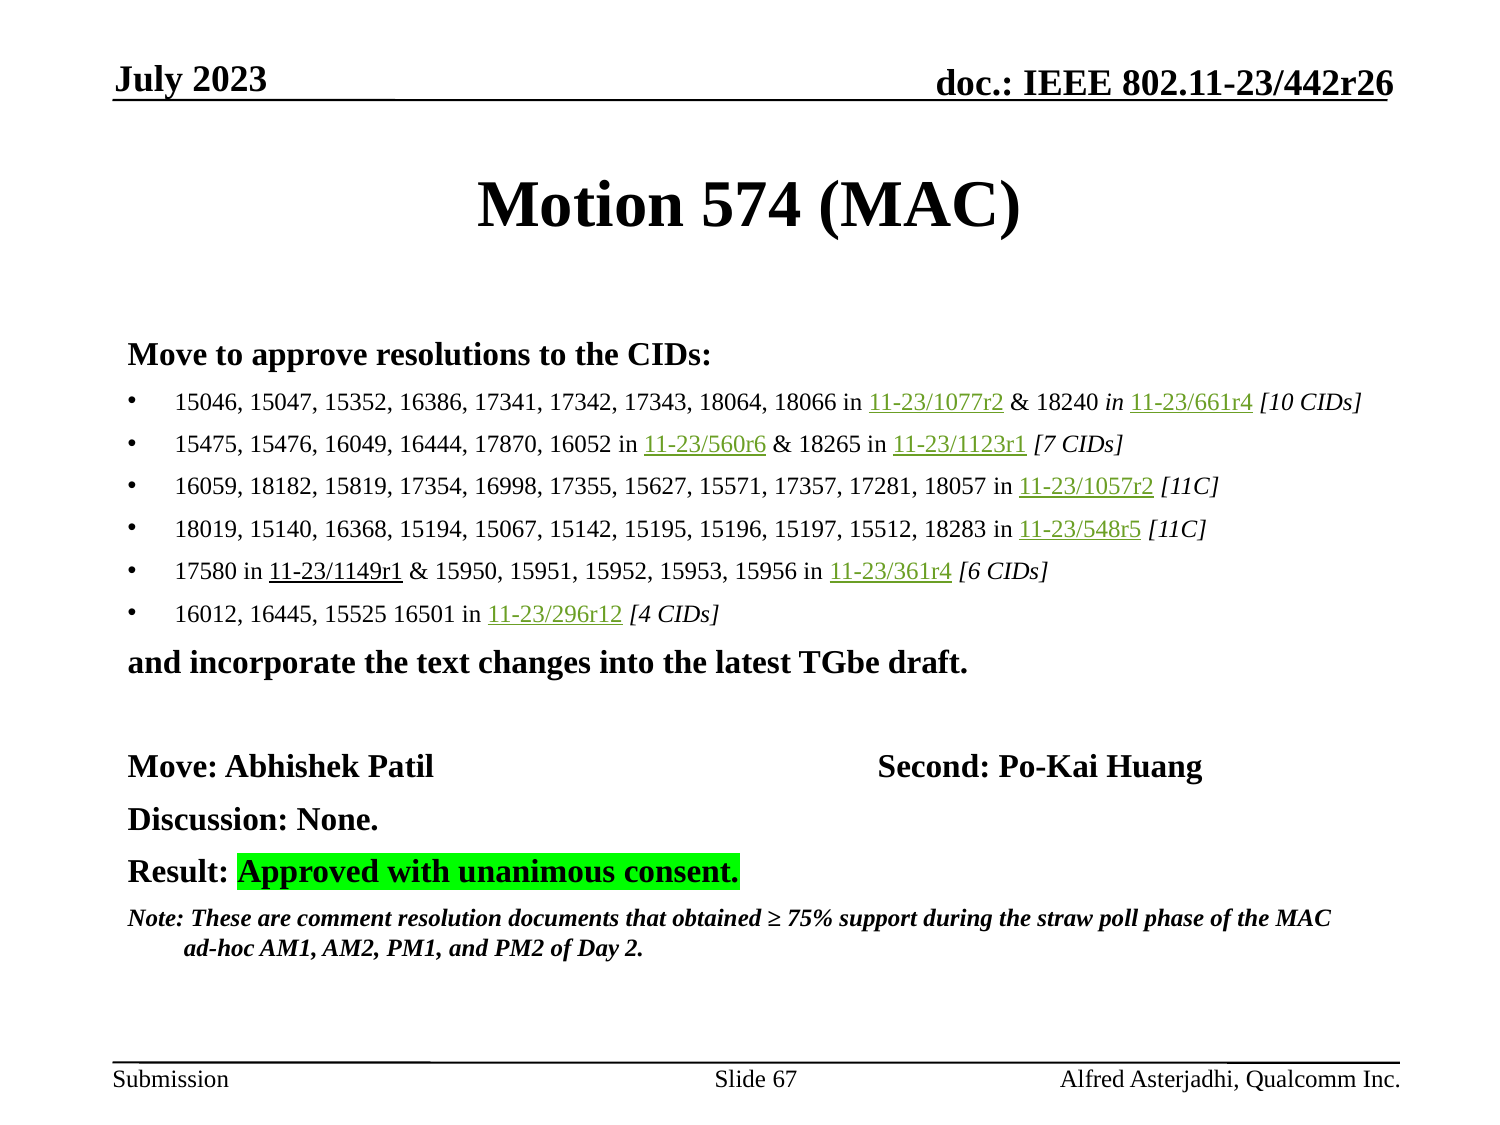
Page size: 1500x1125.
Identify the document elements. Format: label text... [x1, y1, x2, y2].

slide_number Slide 67 [712, 1061, 800, 1123]
list Move to approve resolutions to the CIDs: 15046, 15047, 15352, 16386, 17341, 17342, 17343, 18064, 18066 in 11-23/1077r2 & 18240 in 11-23/661r4 [10 CIDs] 15475, 15476, 16049, 16444, 17870, 16052 in 11-23/560r6 & 18265 in 11-23/1123r1 [7 CIDs] 16059, 18182, 15819, 17354, 16998, 17355, 15627, 15571, 17357, 17281, 18057 in 11-23/1057r2 [11C] 18019, 15140, 16368, 15194, 15067, 15142, 15195, 15196, 15197, 15512, 18283 in 11-23/548r5 [11C] 17580 in 11-23/1149r1 & 15950, 15951, 15952, 15953, 15956 in 11-23/361r4 [6 CIDs] 16012, 16445, 15525 16501 in 11-23/296r12 [4 CIDs] and incorporate the text changes into the latest TGbe draft. Move: Abhishek Patil Second: Po-Kai Huang Discussion: None. Result: Approved with unanimous consent. Note: These are comment resolution documents that obtained ≥ 75% support during the straw poll phase of the MAC ad-hoc AM1, AM2, PM1, and PM2 of Day 2. [112, 324, 1388, 1063]
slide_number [114, 54, 423, 100]
title Motion 574 (MAC) [112, 112, 1388, 288]
footer Alfred Asterjadhi, Qualcomm Inc. [878, 1061, 1402, 1093]
